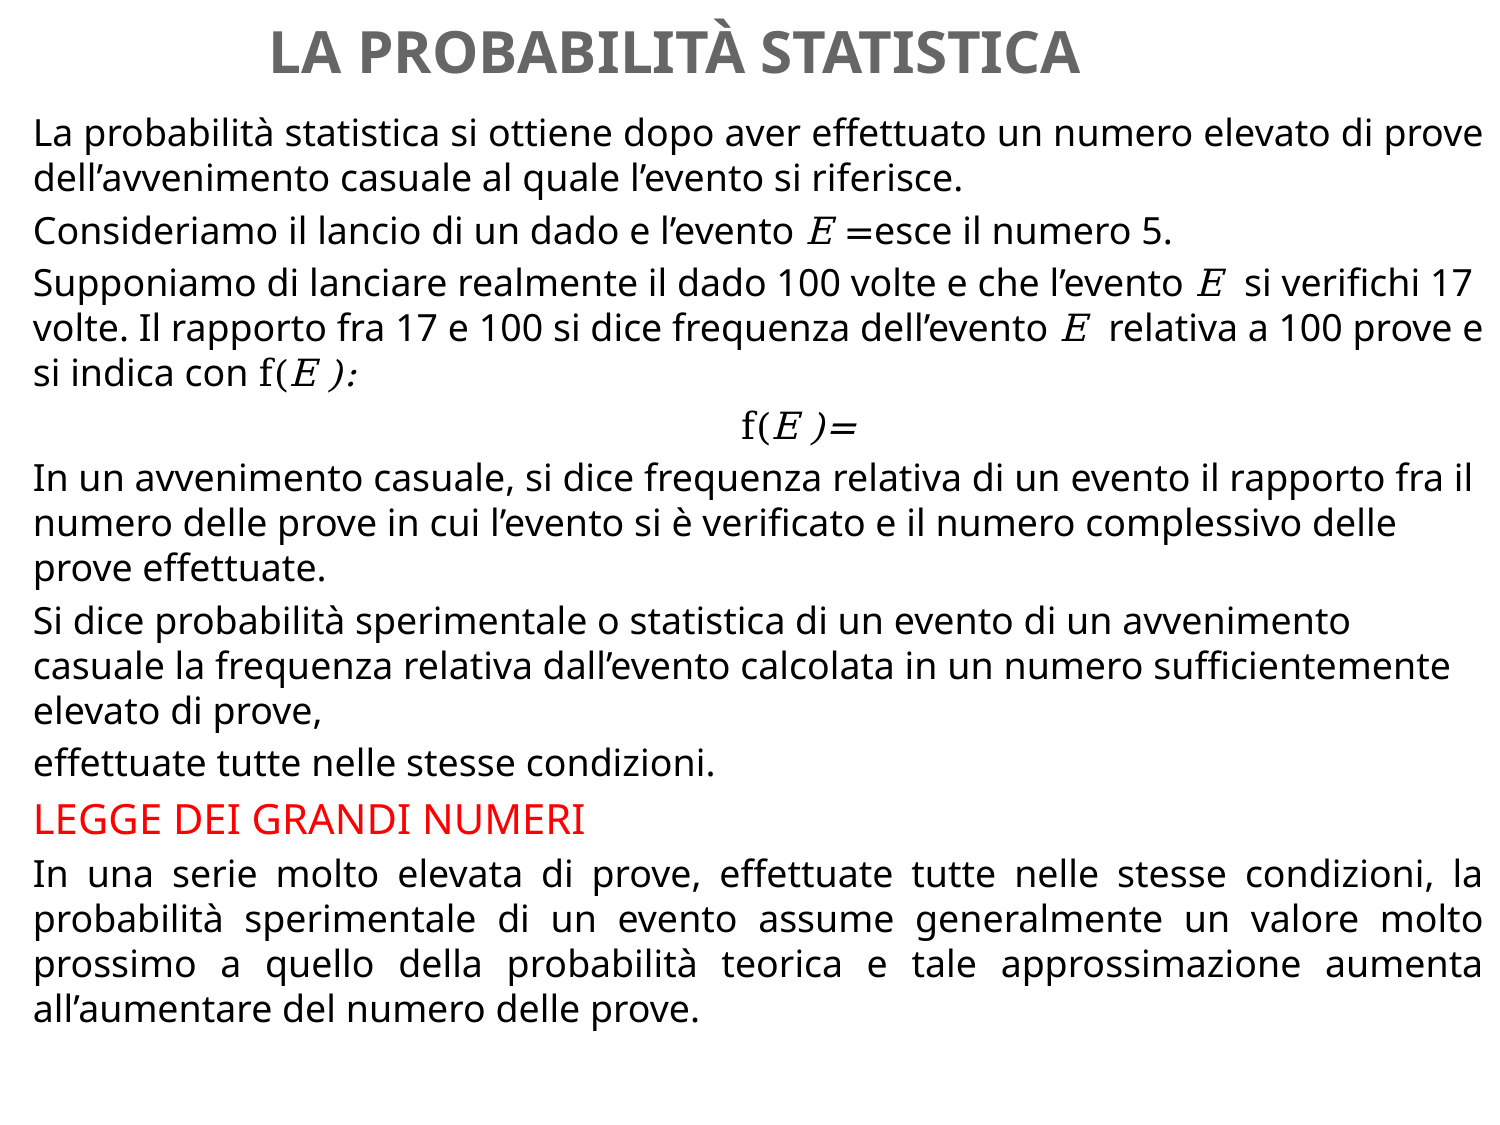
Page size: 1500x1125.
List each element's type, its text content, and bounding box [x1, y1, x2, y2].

title LA PROBABILITÀ STATISTICA [0, 3, 1350, 96]
